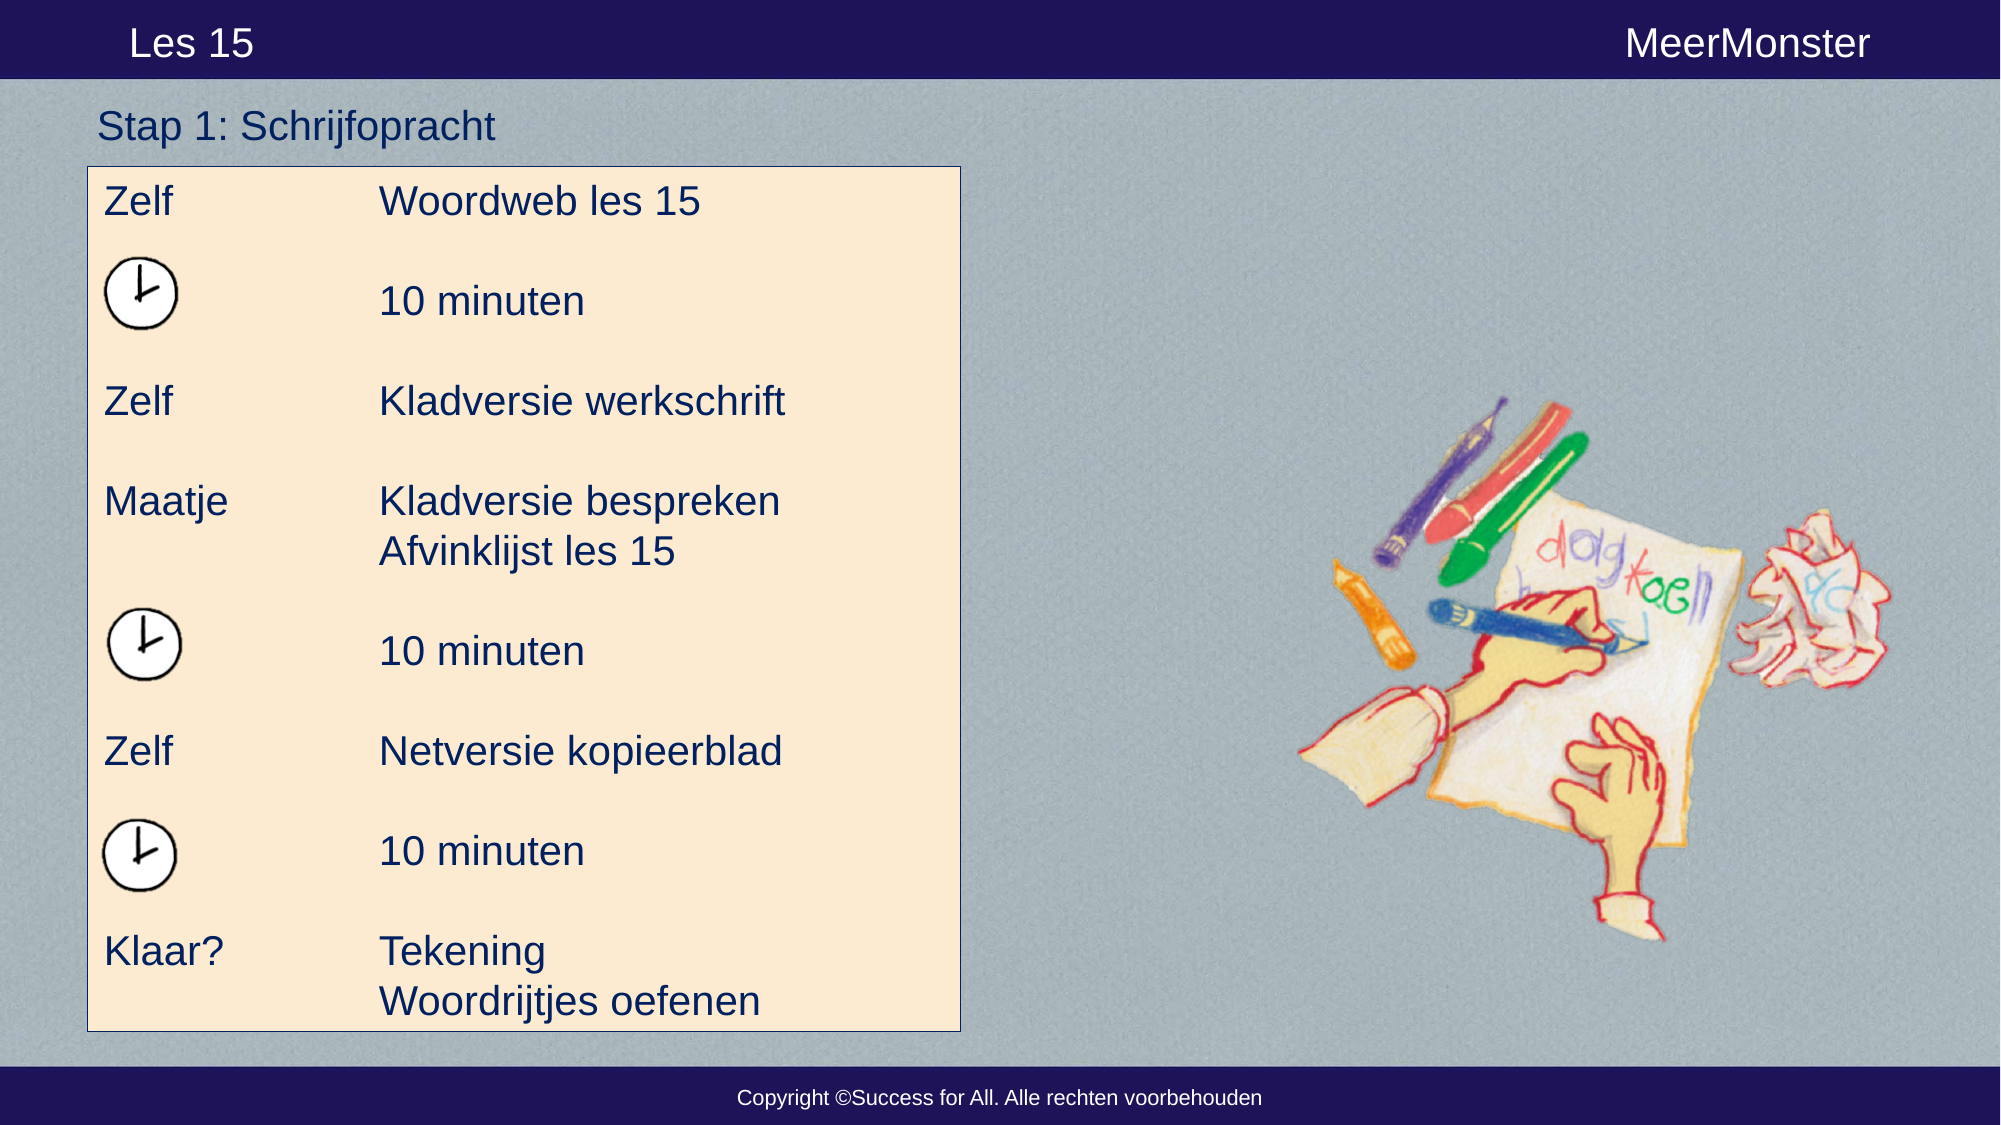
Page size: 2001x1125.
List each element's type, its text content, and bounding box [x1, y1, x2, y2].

text_box Zelf Woordweb les 15 10 minuten Zelf Kladversie werkschrift Maatje Kladversie bespreken Afvinklijst les 15 10 minuten Zelf Netversie kopieerblad 10 minuten Klaar? Tekening Woordrijtjes oefenen [87, 166, 961, 1032]
text_box Stap 1: Schrijfopracht [82, 91, 875, 157]
text_box Copyright ©Success for All. Alle rechten voorbehouden [0, 1076, 2000, 1125]
text_box MeerMonster [999, 8, 1886, 123]
picture [0, 0, 2001, 1125]
text_box Les 15 [114, 8, 354, 73]
